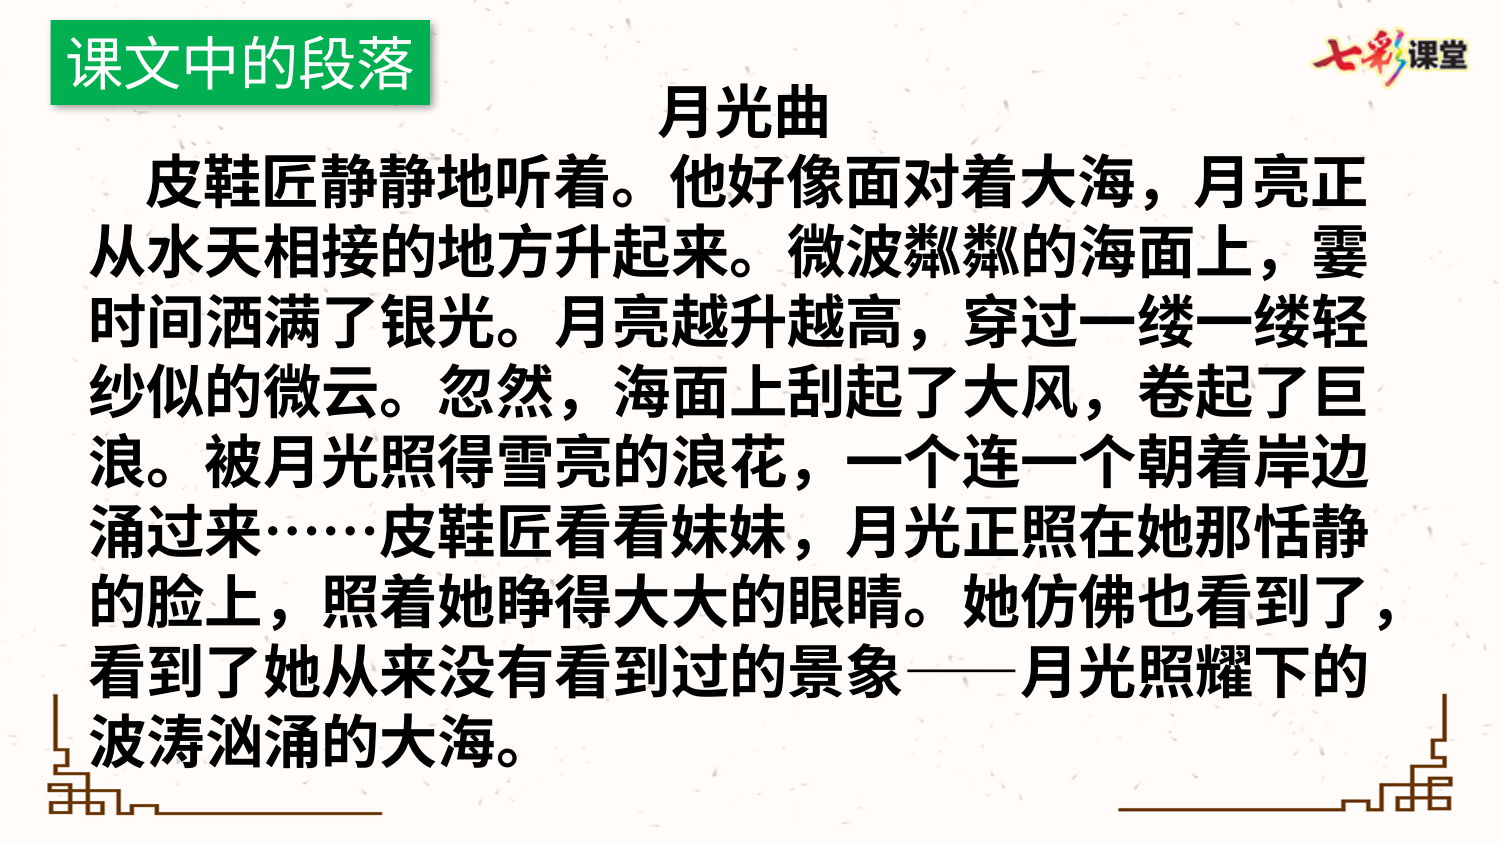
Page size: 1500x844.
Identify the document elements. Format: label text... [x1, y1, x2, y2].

text_box 月光曲 皮鞋匠静静地听着。他好像面对着大海，月亮正从水天相接的地方升起来。微波粼粼的海面上，霎时间洒满了银光。月亮越升越高，穿过一缕一缕轻纱似的微云。忽然，海面上刮起了大风，卷起了巨浪。被月光照得雪亮的浪花，一个连一个朝着岸边涌过来……皮鞋匠看看妹妹，月光正照在她那恬静的脸上，照着她睁得大大的眼睛。她仿佛也看到了，看到了她从来没有看到过的景象——月光照耀下的波涛汹涌的大海。 [73, 67, 1416, 783]
text_box 课文中的段落 [50, 20, 430, 105]
picture [0, 0, 1500, 844]
